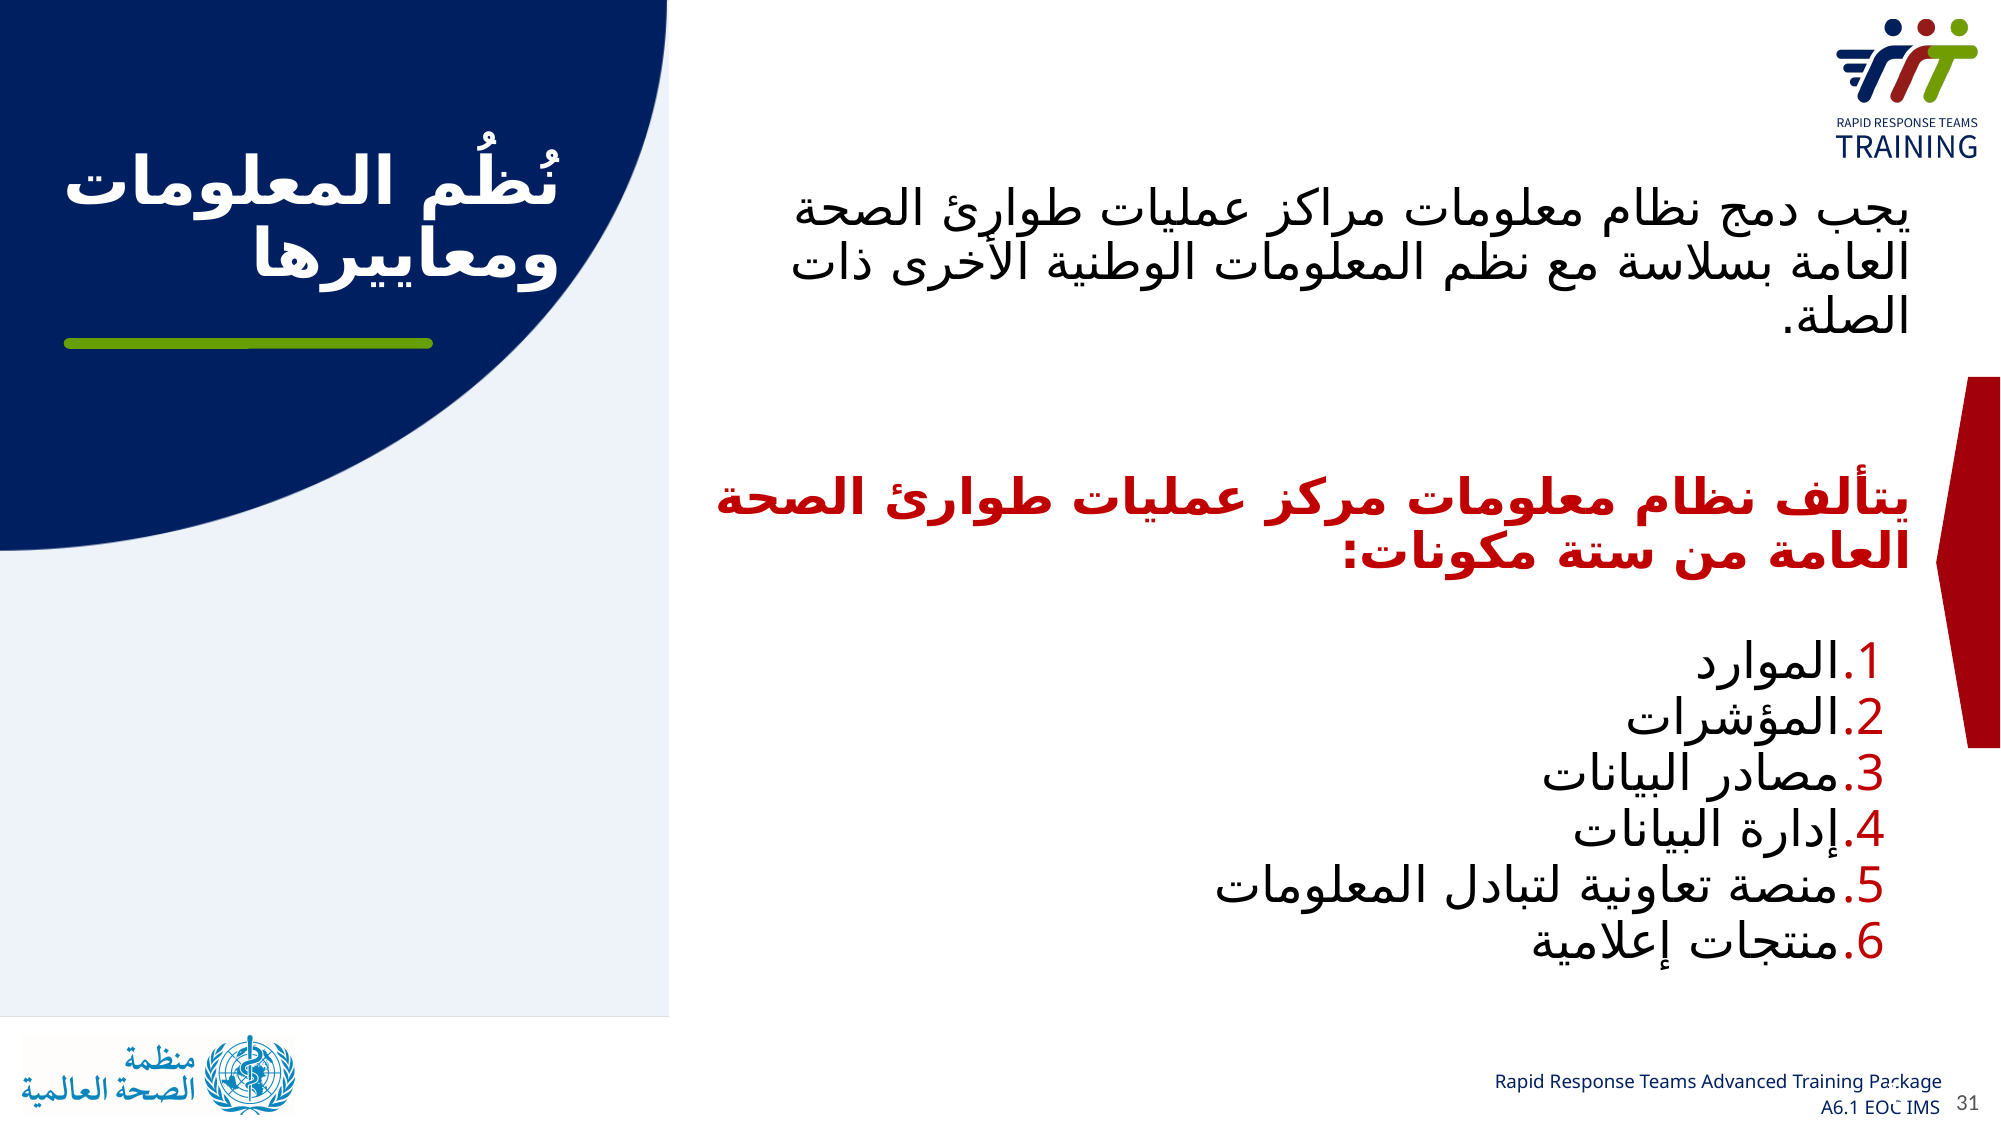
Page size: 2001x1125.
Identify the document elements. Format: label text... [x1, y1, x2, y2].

picture [252, 1050, 258, 1059]
picture [0, 0, 669, 1018]
list يجب دمج نظام معلومات مراكز عمليات طوارئ الصحة العامة بسلاسة مع نظم المعلومات الوطنية الأخرى ذات الصلة. يتألف نظام معلومات مركز عمليات طوارئ الصحة العامة من ستة مكونات: الموارد المؤشرات مصادر البيانات إدارة البيانات منصة تعاونية لتبادل المعلومات منتجات إعلامية [683, 174, 1920, 993]
title نُظُم المعلومات ومعاييرها [33, 89, 570, 350]
slide_number 31 [1882, 1037, 1930, 1092]
picture [1835, 19, 1978, 167]
picture [22, 1035, 295, 1115]
text_box [63, 338, 433, 349]
